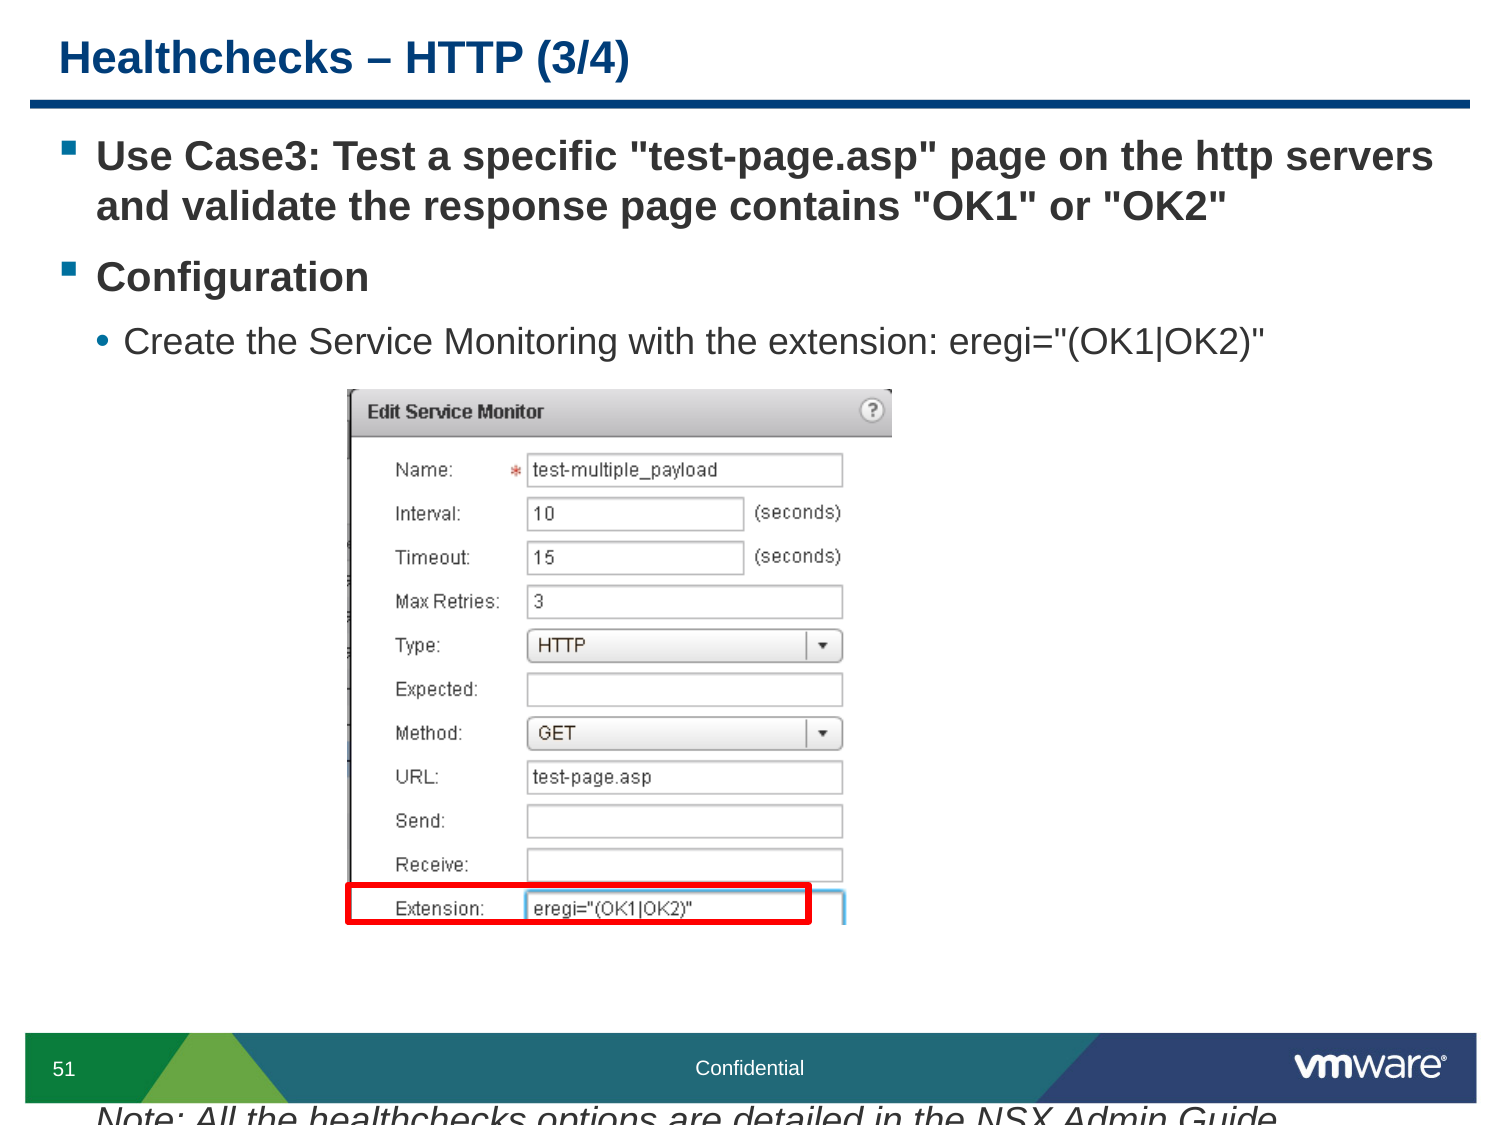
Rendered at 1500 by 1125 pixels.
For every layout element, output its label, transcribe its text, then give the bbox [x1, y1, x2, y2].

title Healthchecks – HTTP (3/4) [58, 27, 1452, 84]
picture [347, 389, 892, 925]
picture [0, 0, 1500, 1125]
list Use Case3: Test a specific "test-page.asp" page on the http servers and validate the response page contains "OK1" or "OK2" Configuration Create the Service Monitoring with the extension: eregi="(OK1|OK2)" Note: All the healthchecks options are detailed in the NSX Admin Guide [57, 128, 1500, 952]
